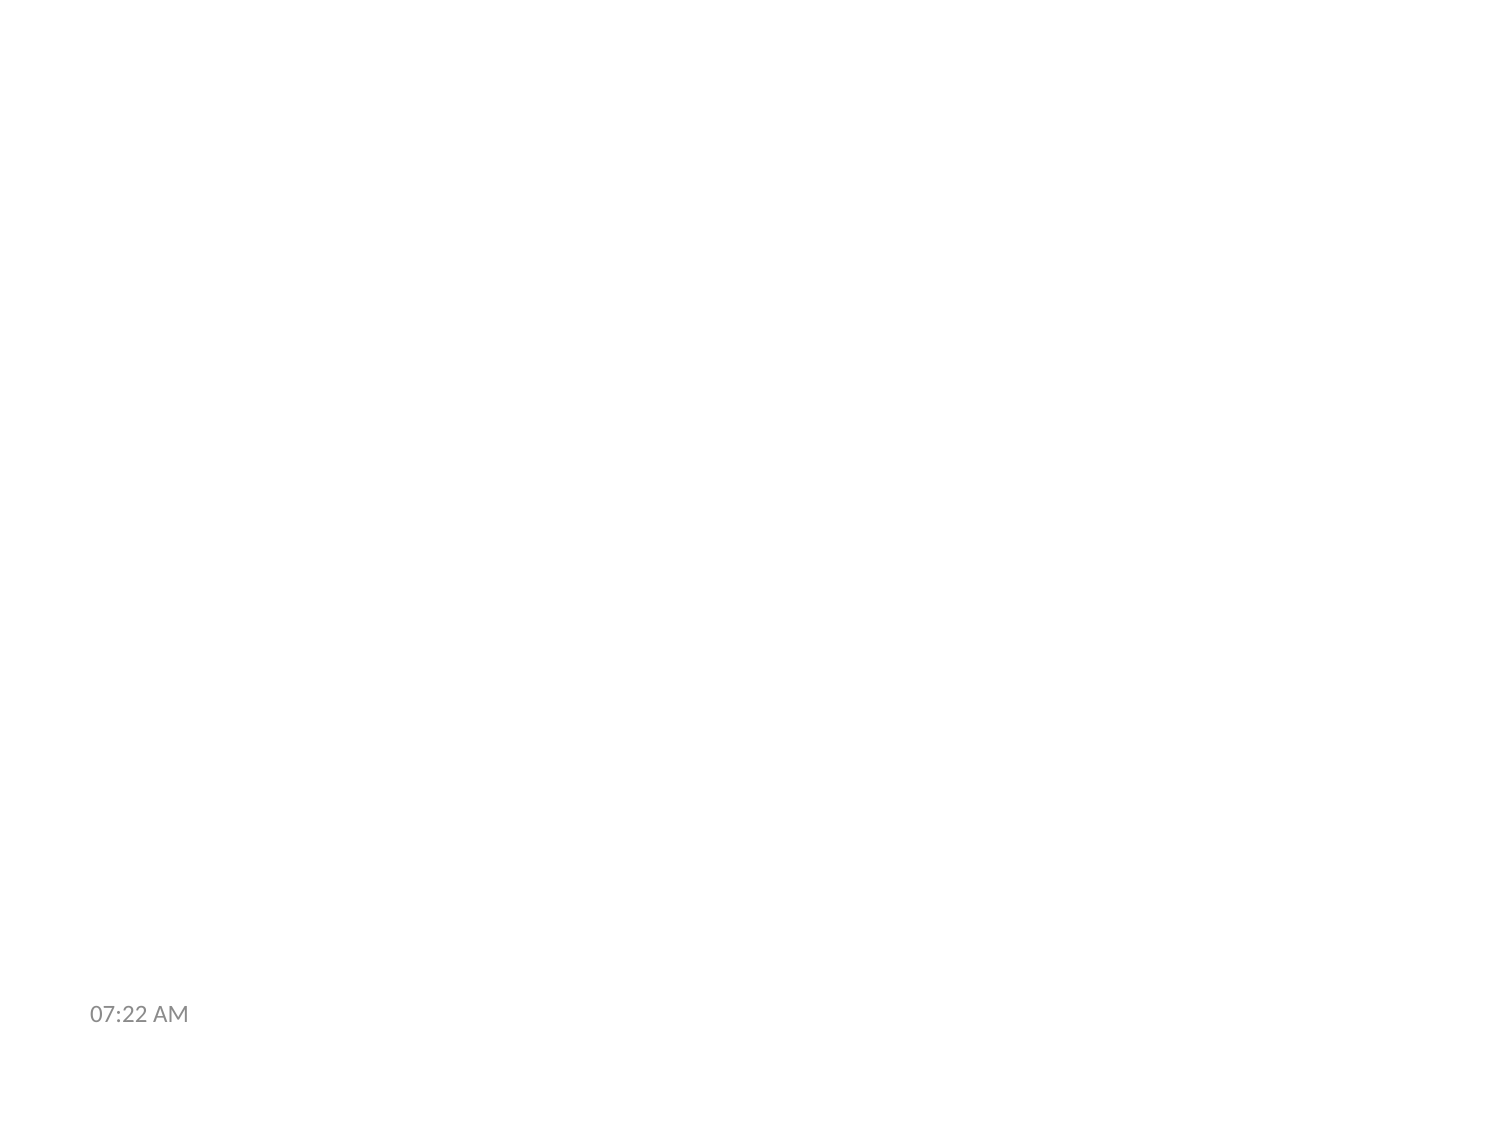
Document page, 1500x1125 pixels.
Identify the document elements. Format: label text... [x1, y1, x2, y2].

text_box 3:35 PM [75, 982, 425, 1043]
